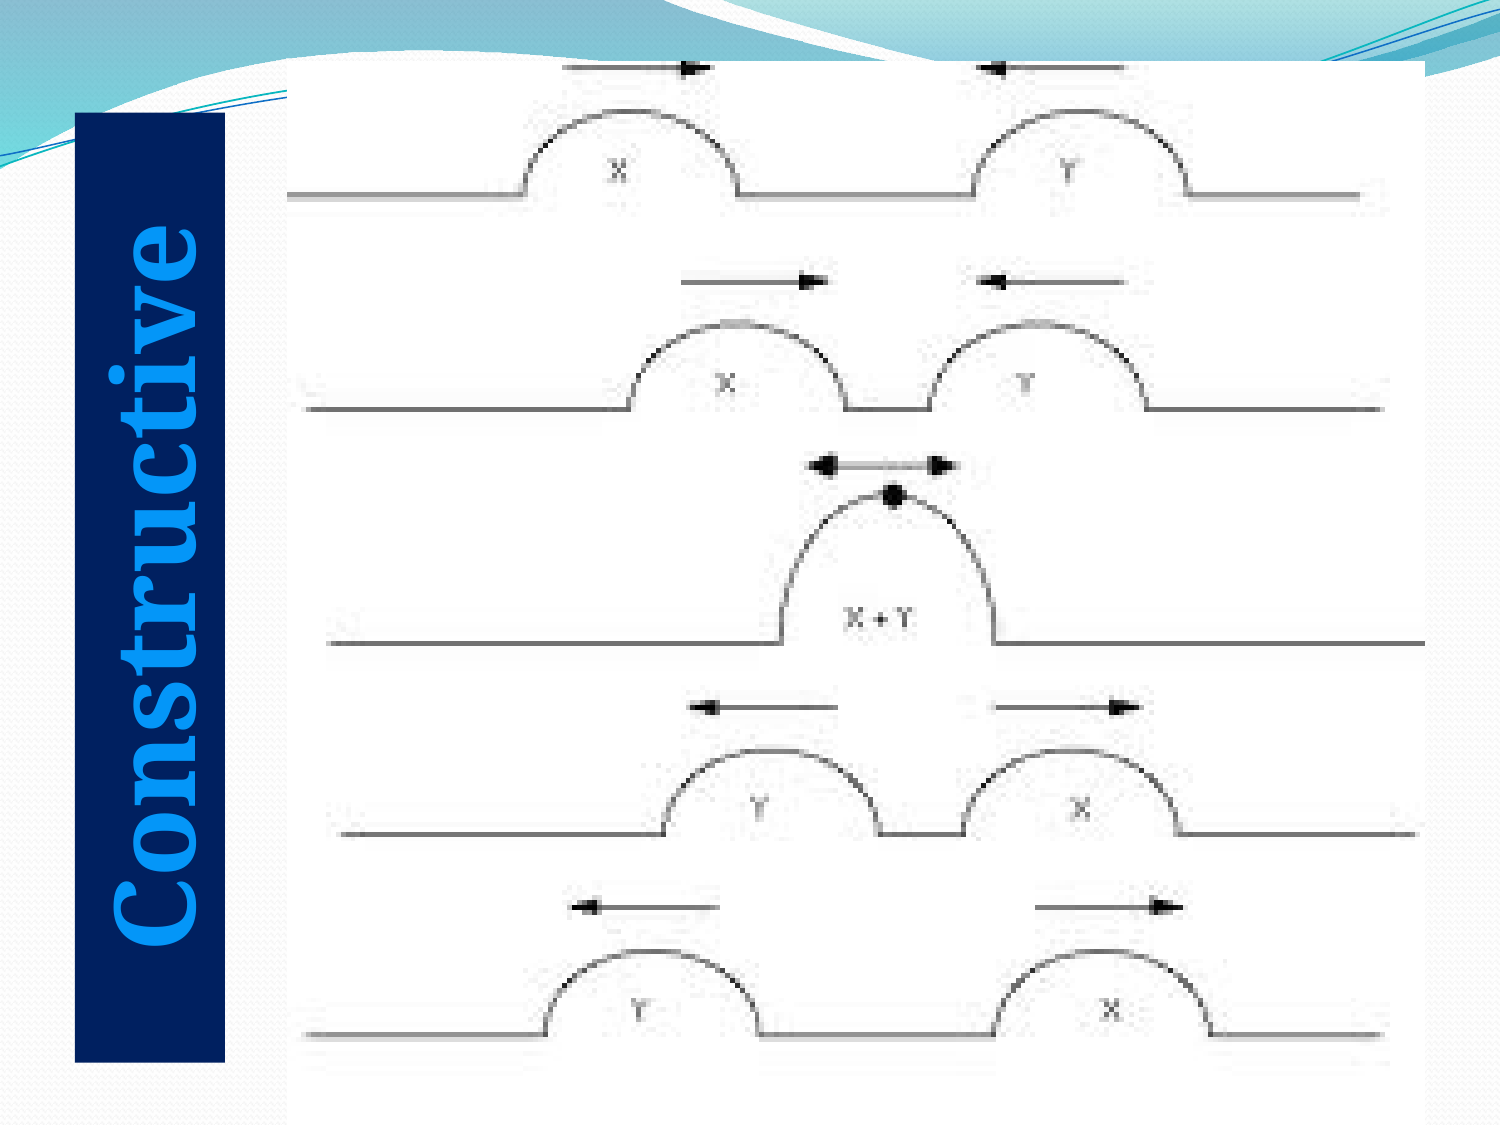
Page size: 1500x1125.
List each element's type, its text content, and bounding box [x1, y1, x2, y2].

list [287, 61, 1426, 1125]
text_box Constructive [74, 112, 225, 1063]
